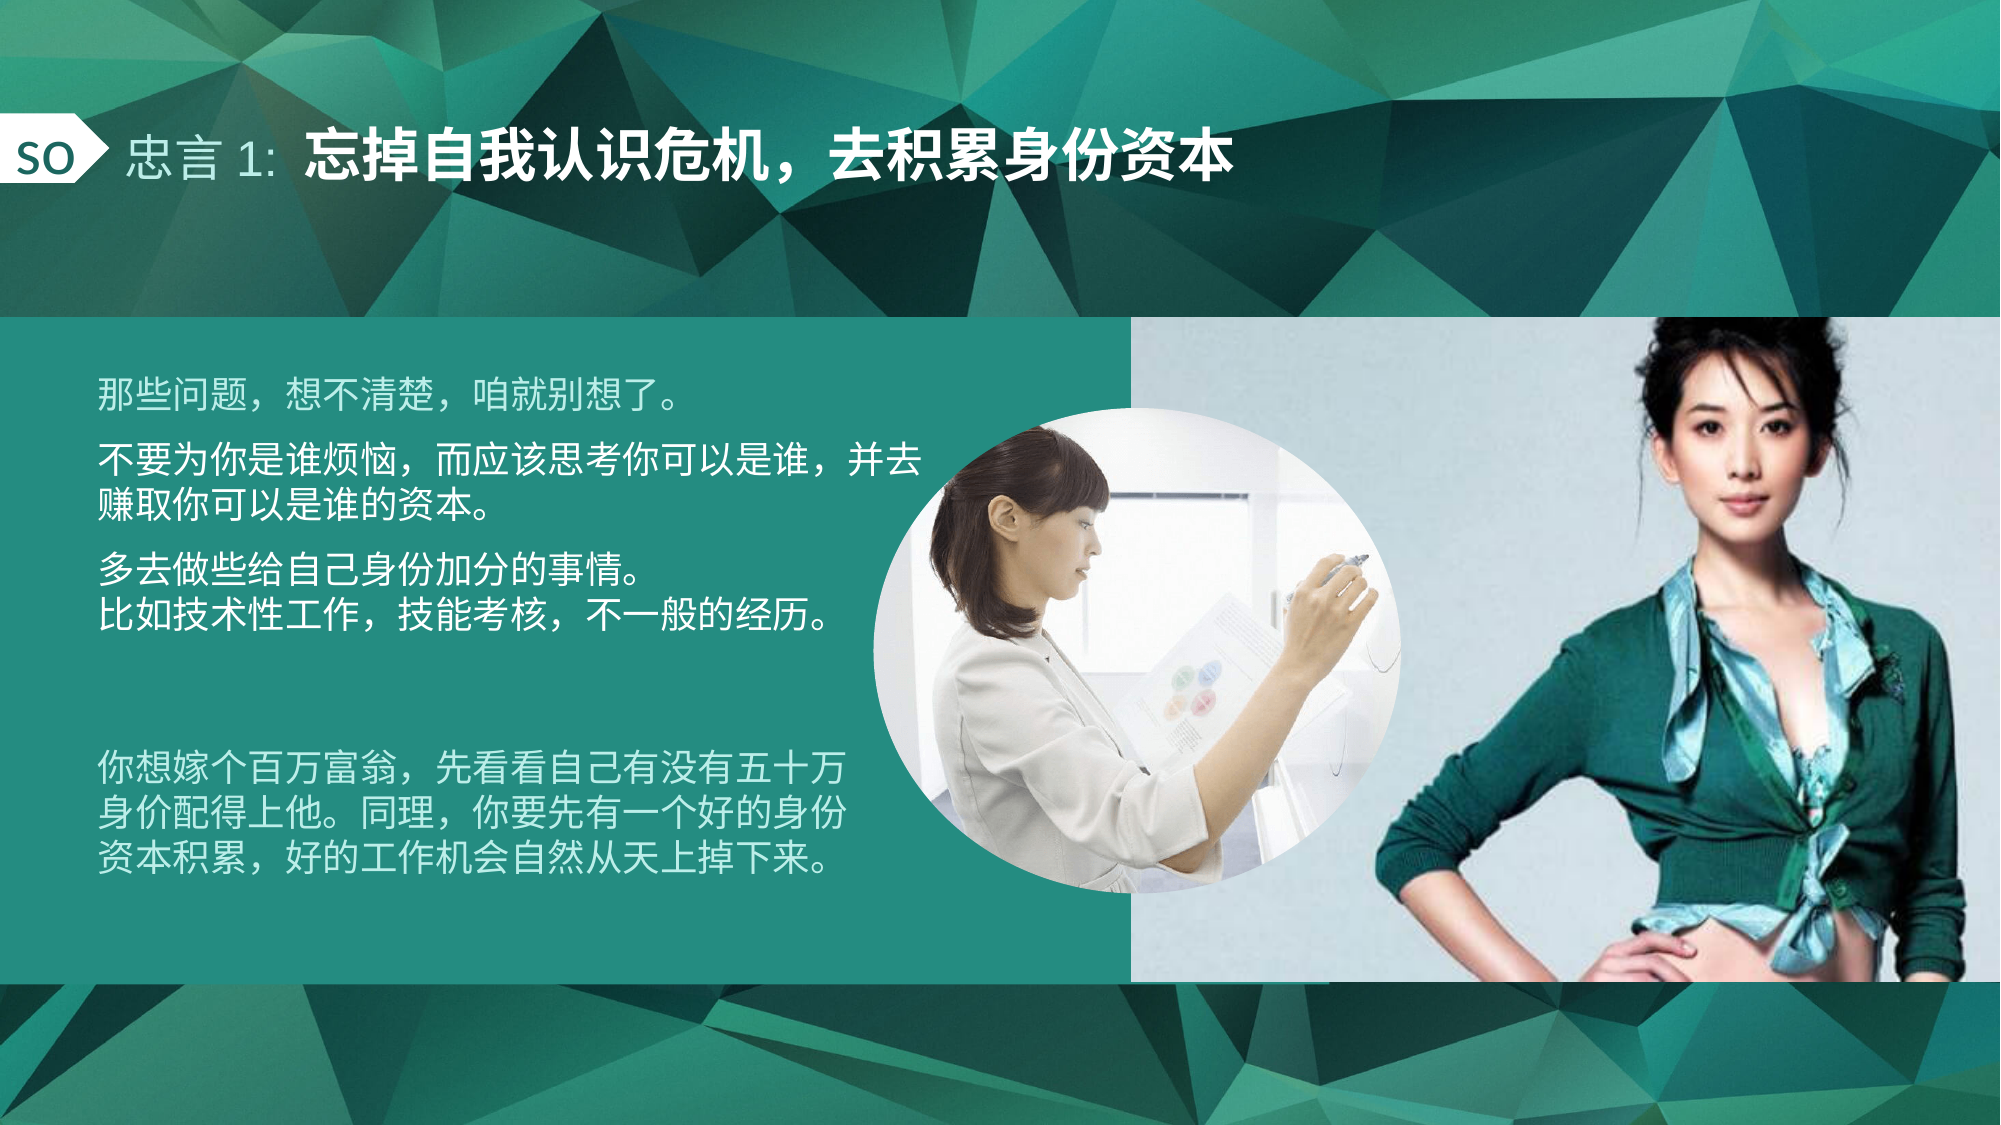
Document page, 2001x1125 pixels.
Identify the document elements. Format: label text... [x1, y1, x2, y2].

text_box 忠言1: 忘掉自我认识危机，去积累身份资本 [109, 111, 1312, 196]
text_box so [0, 112, 111, 184]
picture [0, 0, 2000, 317]
picture [0, 985, 2000, 1125]
picture [873, 407, 1401, 894]
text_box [0, 317, 2000, 985]
